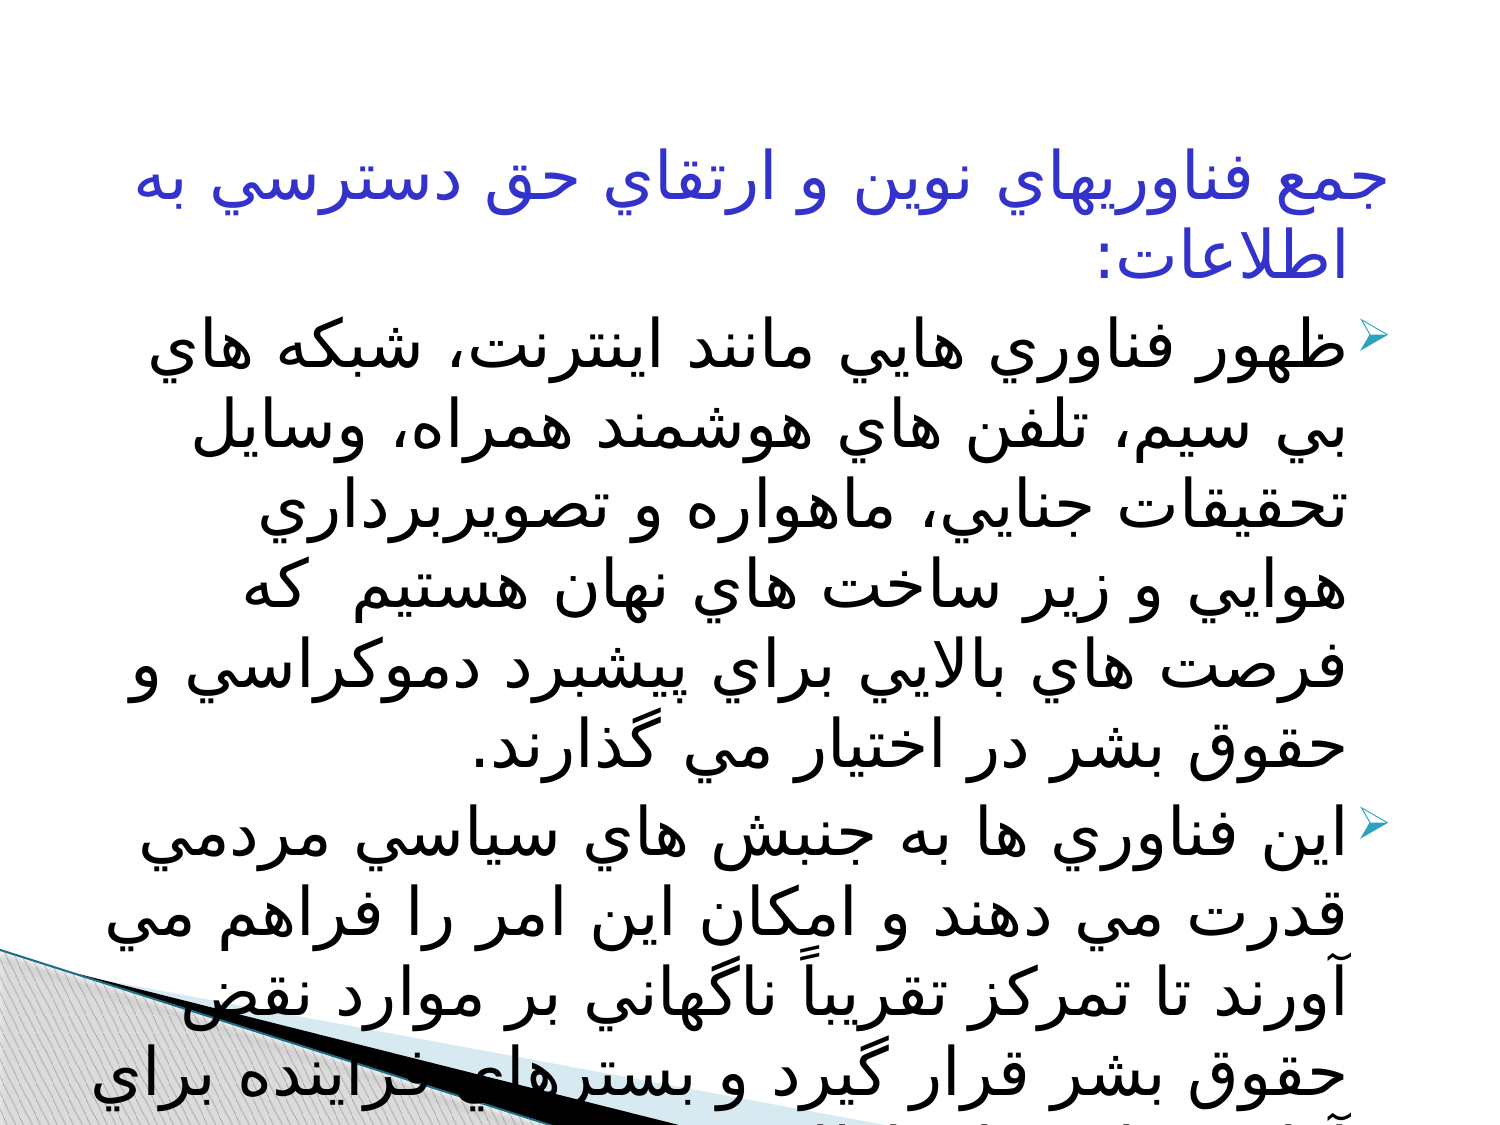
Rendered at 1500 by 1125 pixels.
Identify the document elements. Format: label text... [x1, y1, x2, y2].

list جمع فناوريهاي نوين و ارتقاي حق دسترسي به اطلاعات: ظهور فناوري هايي مانند اينترنت، شبکه هاي بي سيم، تلفن هاي هوشمند همراه، وسايل تحقيقات جنايي، ماهواره و تصويربرداري هوايي و زير ساخت هاي نهان هستيم که فرصت هاي بالايي براي پيشبرد دموکراسي و حقوق بشر در اختيار مي گذارند. اين فناوري ها به جنبش هاي سياسي مردمي قدرت مي دهند و امکان اين امر را فراهم مي آورند تا تمرکز تقريباً ناگهاني بر موارد نقض حقوق بشر قرار گيرد و بسترهاي فزاينده براي آزادي بيان و ارتباطات بدون محدوديت در سراسر دنيا فراهم آيد. [75, 125, 1425, 986]
